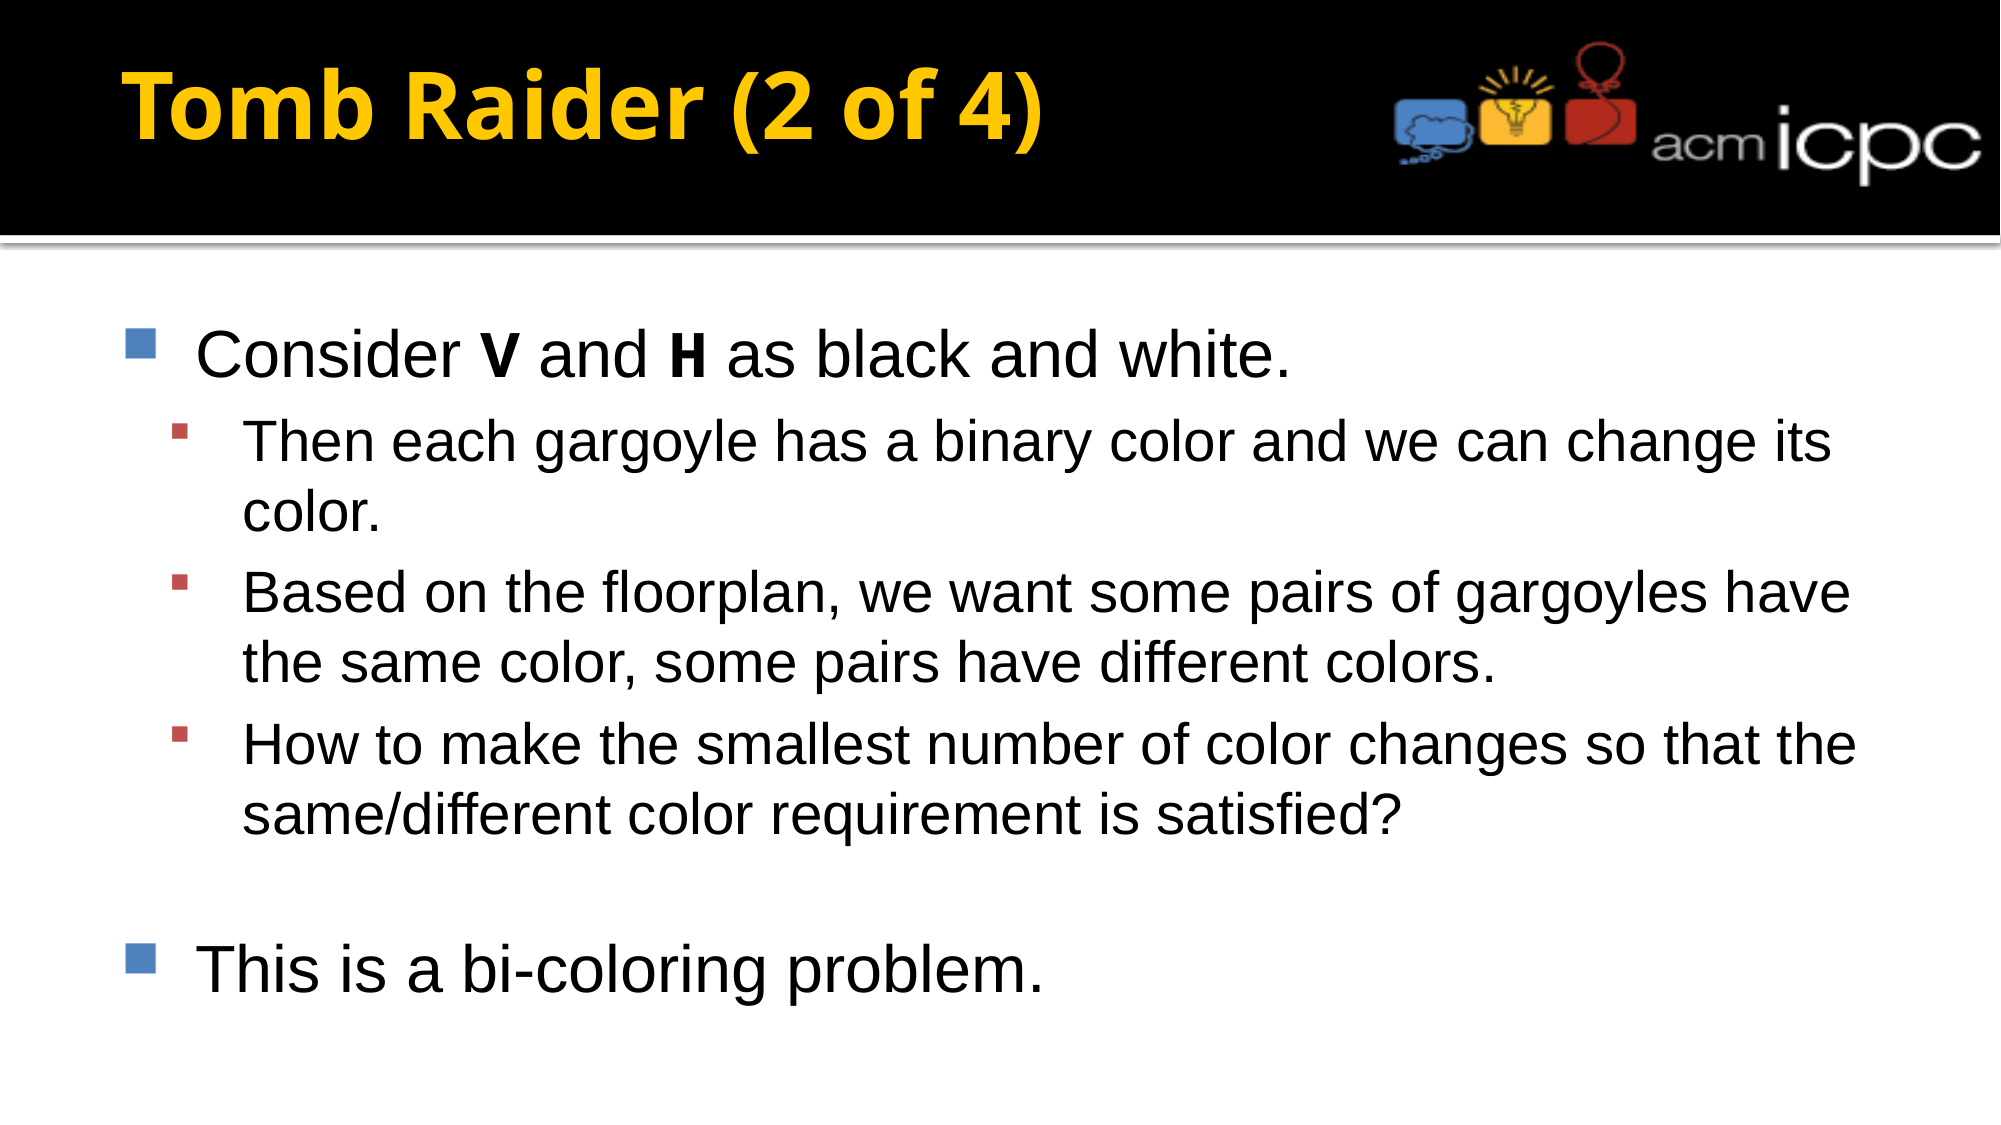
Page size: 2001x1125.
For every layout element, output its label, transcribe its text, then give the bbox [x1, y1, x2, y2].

picture [1366, 24, 2000, 191]
title Tomb Raider (2 of 4) [99, 25, 1350, 231]
list Consider V and H as black and white. Then each gargoyle has a binary color and we can change its color. Based on the floorplan, we want some pairs of gargoyles have the same color, some pairs have different colors. How to make the smallest number of color changes so that the same/different color requirement is satisfied? This is a bi-coloring problem. [99, 291, 1900, 1050]
